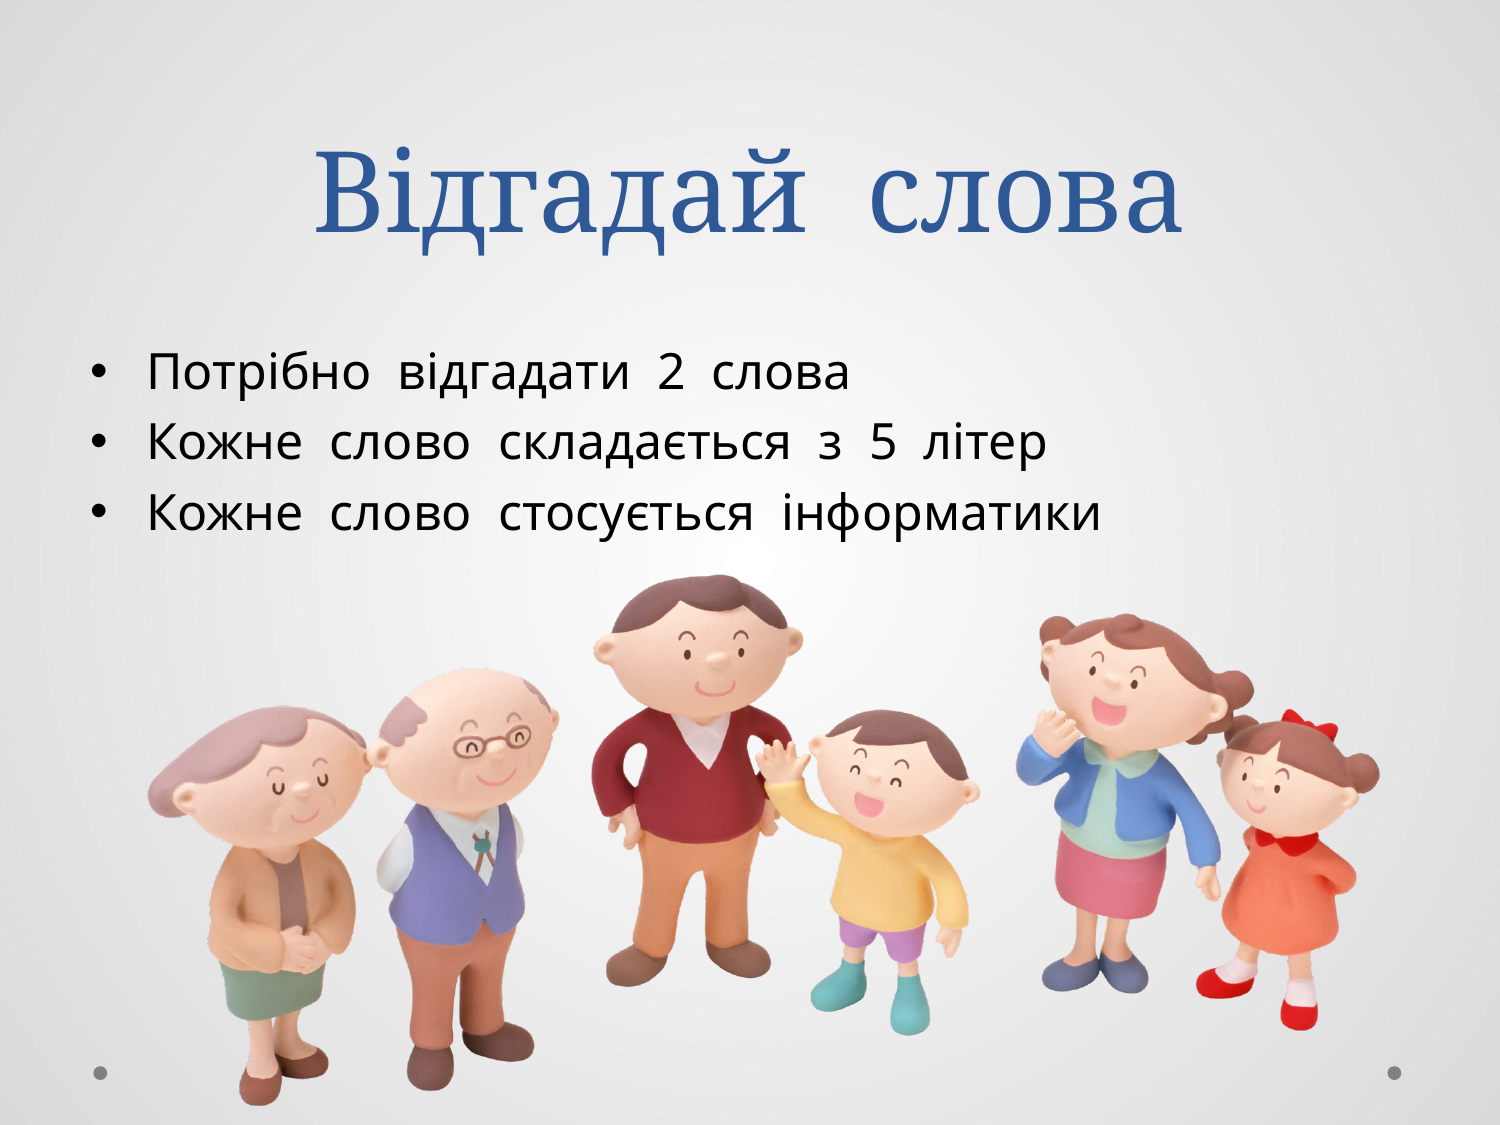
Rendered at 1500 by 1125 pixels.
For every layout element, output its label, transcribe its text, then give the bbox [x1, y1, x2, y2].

picture [147, 574, 1380, 1107]
list Потрібно відгадати 2 слова Кожне слово складається з 5 літер Кожне слово стосується інформатики [75, 262, 1425, 1005]
title Відгадай слова [75, 0, 1425, 262]
